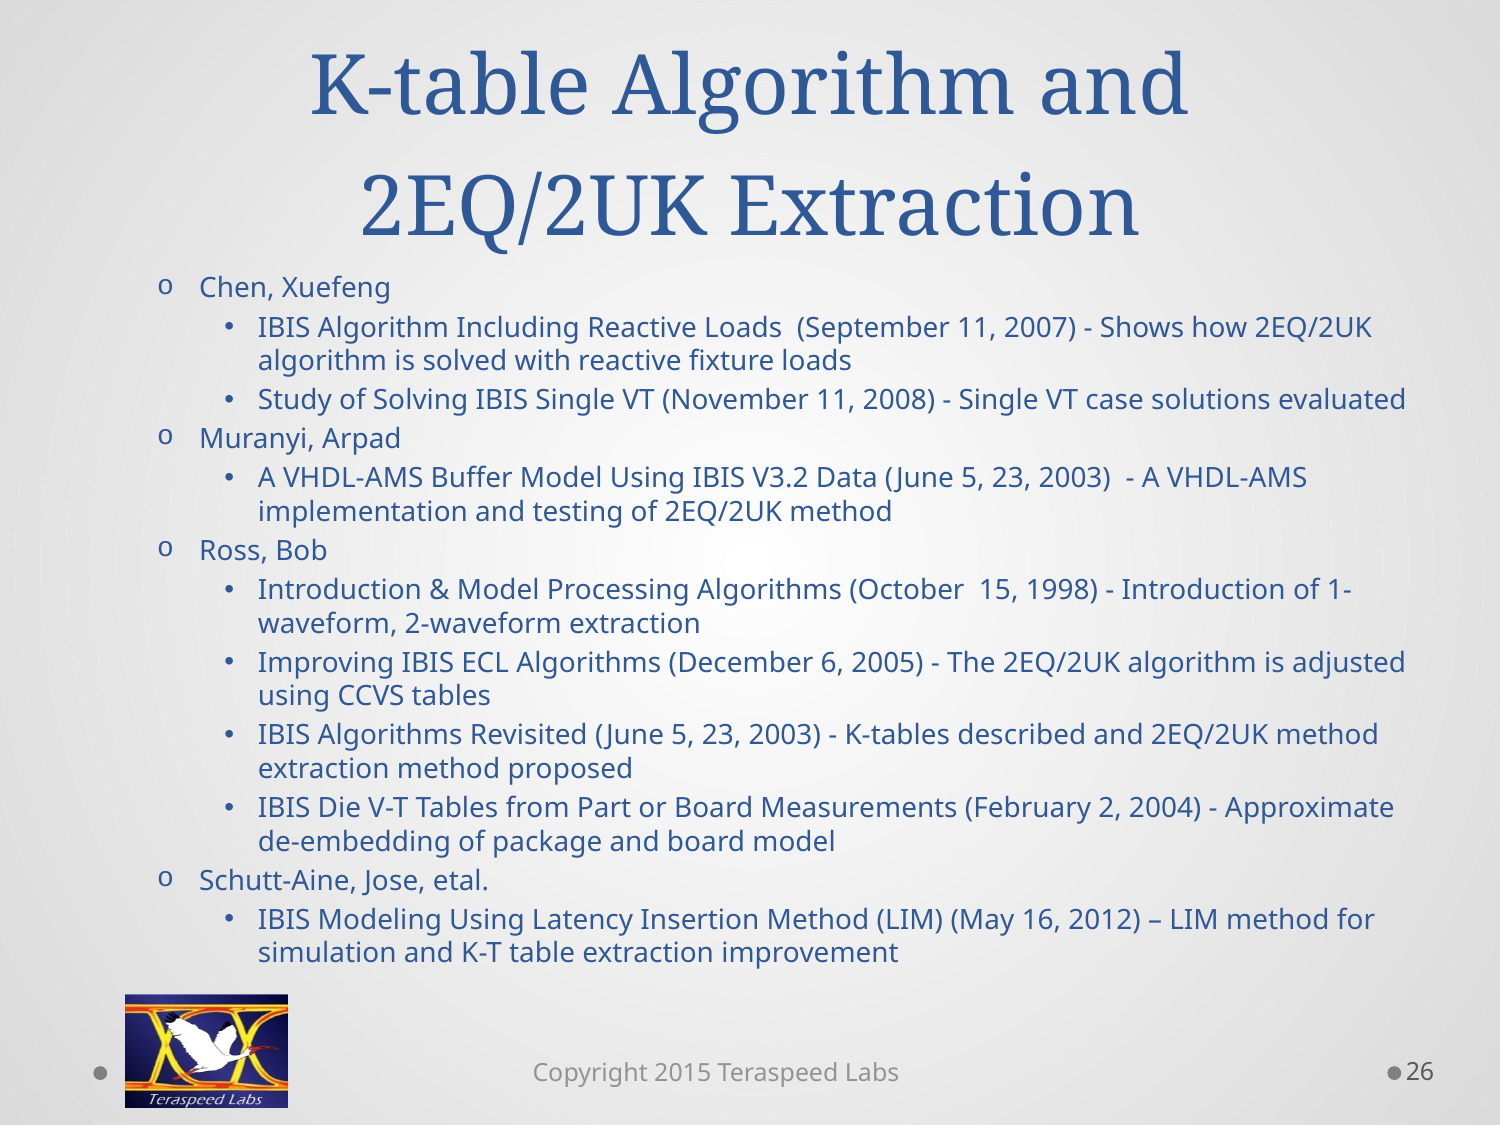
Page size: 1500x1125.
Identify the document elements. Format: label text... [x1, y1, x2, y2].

slide_number 26 [1401, 1042, 1494, 1103]
picture [125, 1005, 288, 1108]
footer Copyright 2015 Teraspeed Labs [525, 1043, 993, 1103]
list Chen, Xuefeng IBIS Algorithm Including Reactive Loads (September 11, 2007) - Shows how 2EQ/2UK algorithm is solved with reactive fixture loads Study of Solving IBIS Single VT (November 11, 2008) - Single VT case solutions evaluated Muranyi, Arpad A VHDL-AMS Buffer Model Using IBIS V3.2 Data (June 5, 23, 2003) - A VHDL-AMS implementation and testing of 2EQ/2UK method Ross, Bob Introduction & Model Processing Algorithms (October 15, 1998) - Introduction of 1-waveform, 2-waveform extraction Improving IBIS ECL Algorithms (December 6, 2005) - The 2EQ/2UK algorithm is adjusted using CCVS tables IBIS Algorithms Revisited (June 5, 23, 2003) - K-tables described and 2EQ/2UK method extraction method proposed IBIS Die V-T Tables from Part or Board Measurements (February 2, 2004) - Approximate de-embedding of package and board model Schutt-Aine, Jose, etal. IBIS Modeling Using Latency Insertion Method (LIM) (May 16, 2012) – LIM method for simulation and K-T table extraction improvement [75, 262, 1425, 1005]
title K-table Algorithm and 2EQ/2UK Extraction [75, 0, 1425, 262]
